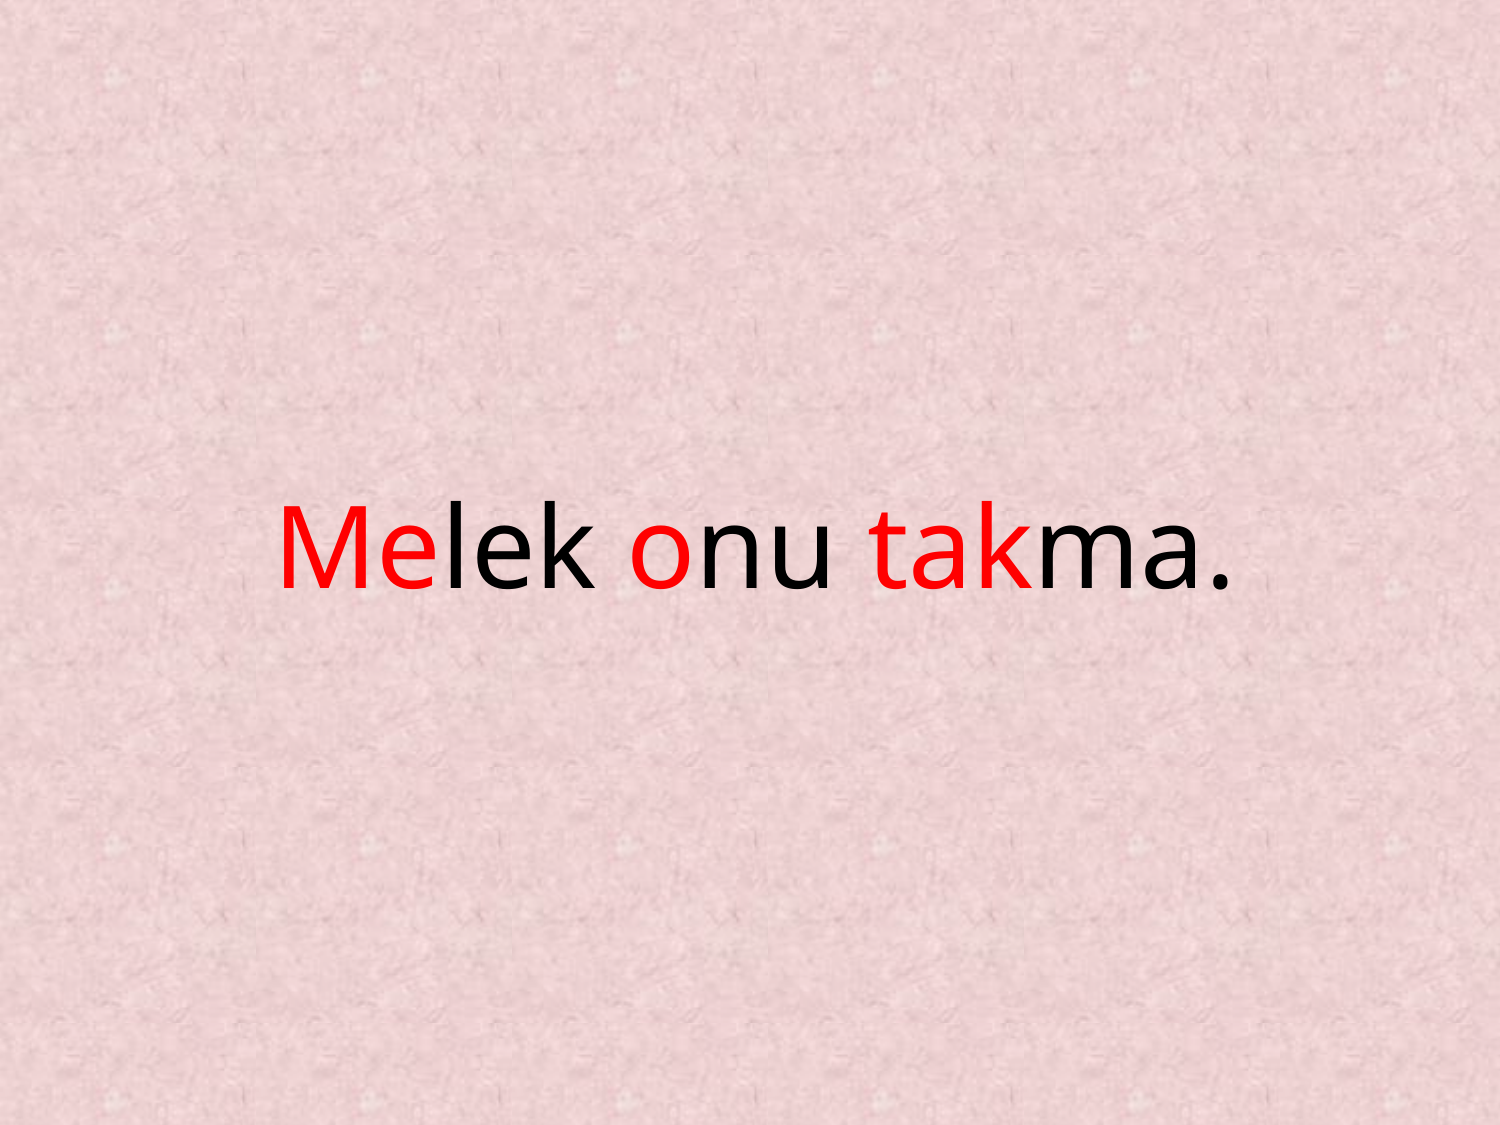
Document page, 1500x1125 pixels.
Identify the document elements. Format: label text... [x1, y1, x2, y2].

title Melek onu takma. [117, 421, 1393, 663]
